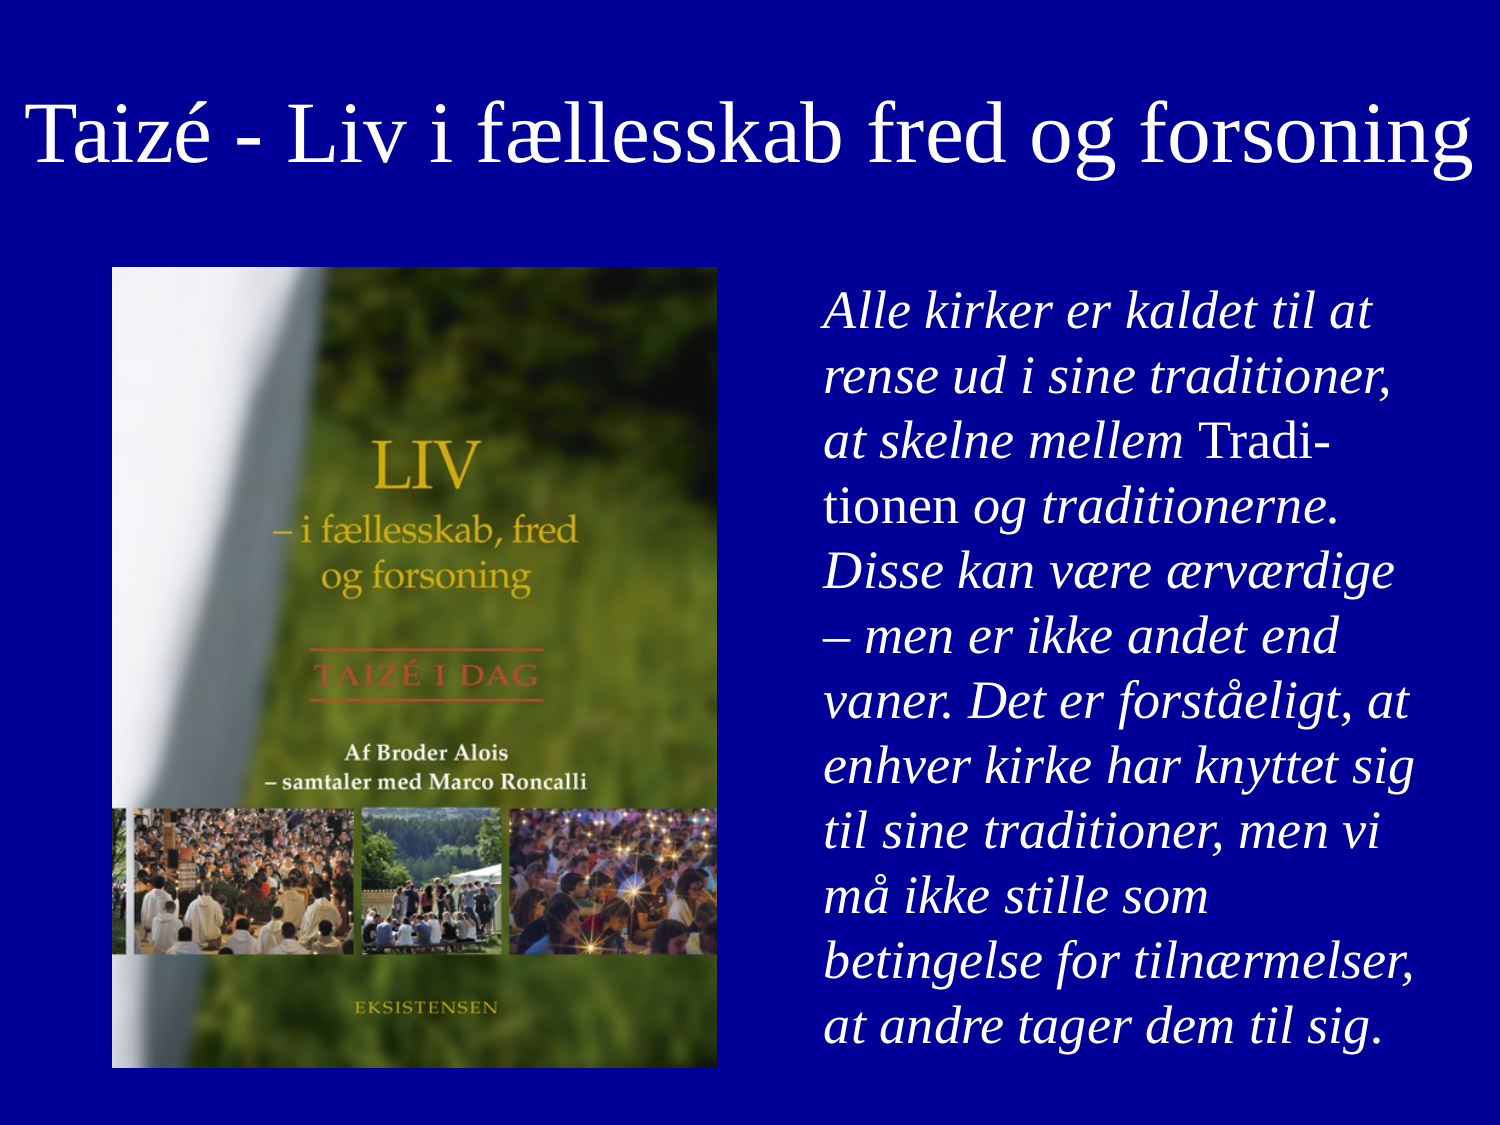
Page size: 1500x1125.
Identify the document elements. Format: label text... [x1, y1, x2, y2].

list Alle kirker er kaldet til at rense ud i sine traditioner, at skelne mellem Tradi-tionen og traditionerne. Disse kan være ærværdige – men er ikke andet end vaner. Det er forståeligt, at enhver kirke har knyttet sig til sine traditioner, men vi må ikke stille som betingelse for tilnærmelser, at andre tager dem til sig. [809, 267, 1434, 1068]
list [112, 267, 717, 1068]
title Taizé - Liv i fællesskab fred og forsoning [0, 30, 1500, 225]
